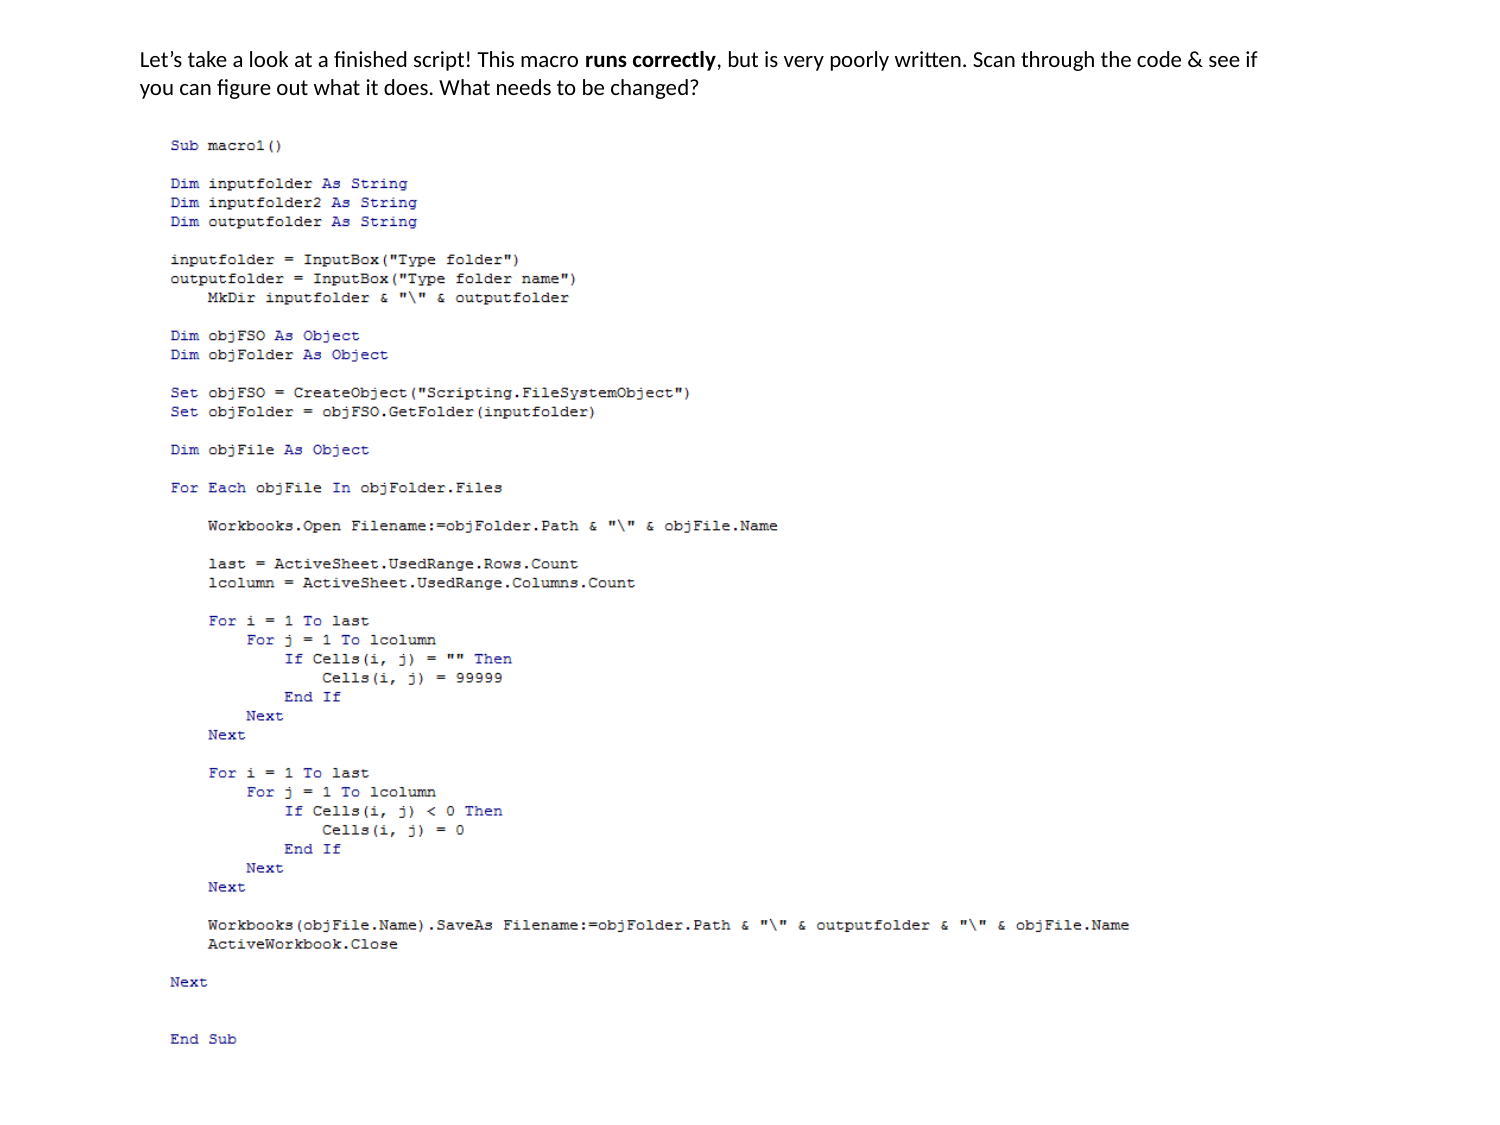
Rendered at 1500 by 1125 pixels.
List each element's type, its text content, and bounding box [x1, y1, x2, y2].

picture [162, 124, 1151, 1065]
text_box Let’s take a look at a finished script! This macro runs correctly, but is very poorly written. Scan through the code & see if you can figure out what it does. What needs to be changed? [125, 37, 1288, 135]
